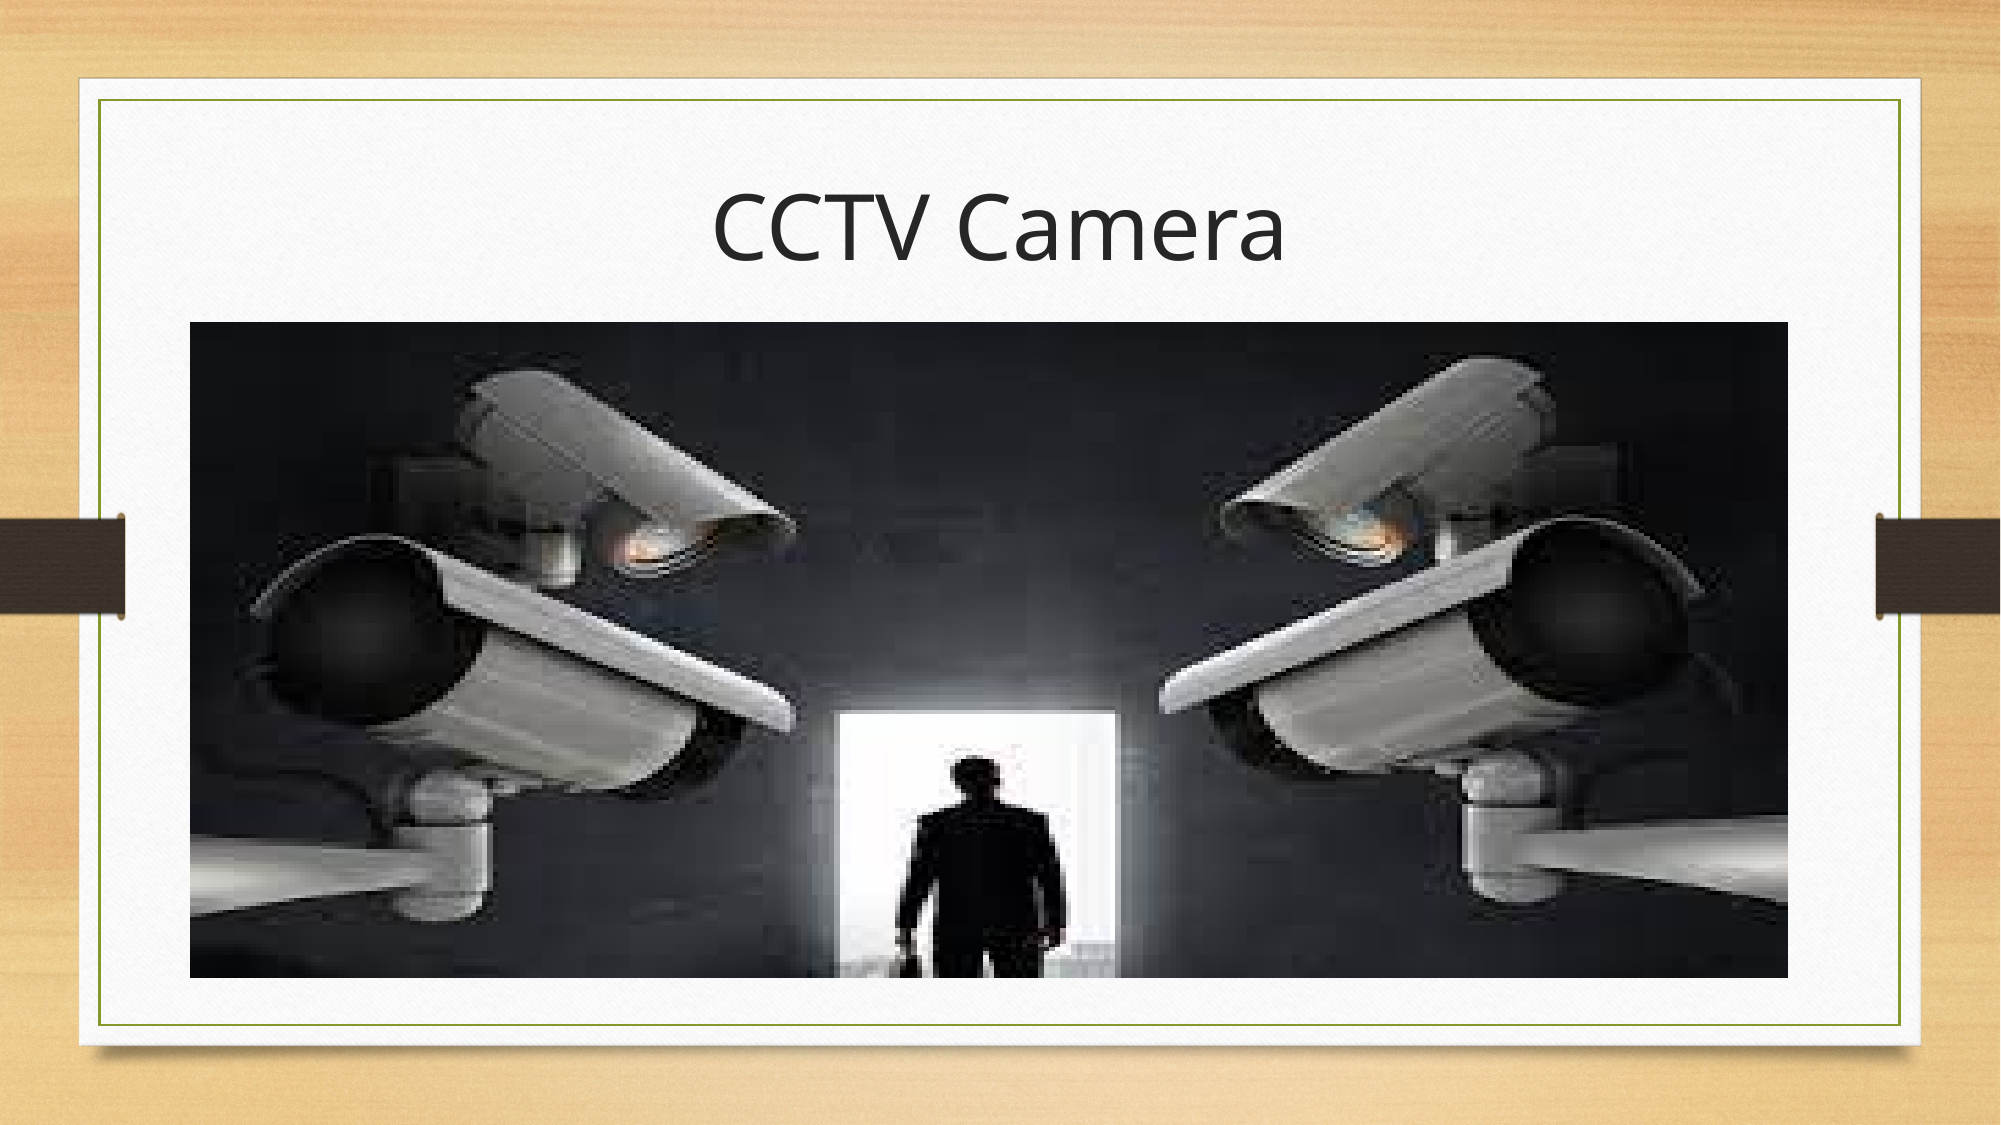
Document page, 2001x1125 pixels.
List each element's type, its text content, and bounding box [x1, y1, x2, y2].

title CCTV Camera [212, 161, 1788, 288]
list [190, 322, 1788, 979]
picture [0, 0, 2001, 1125]
